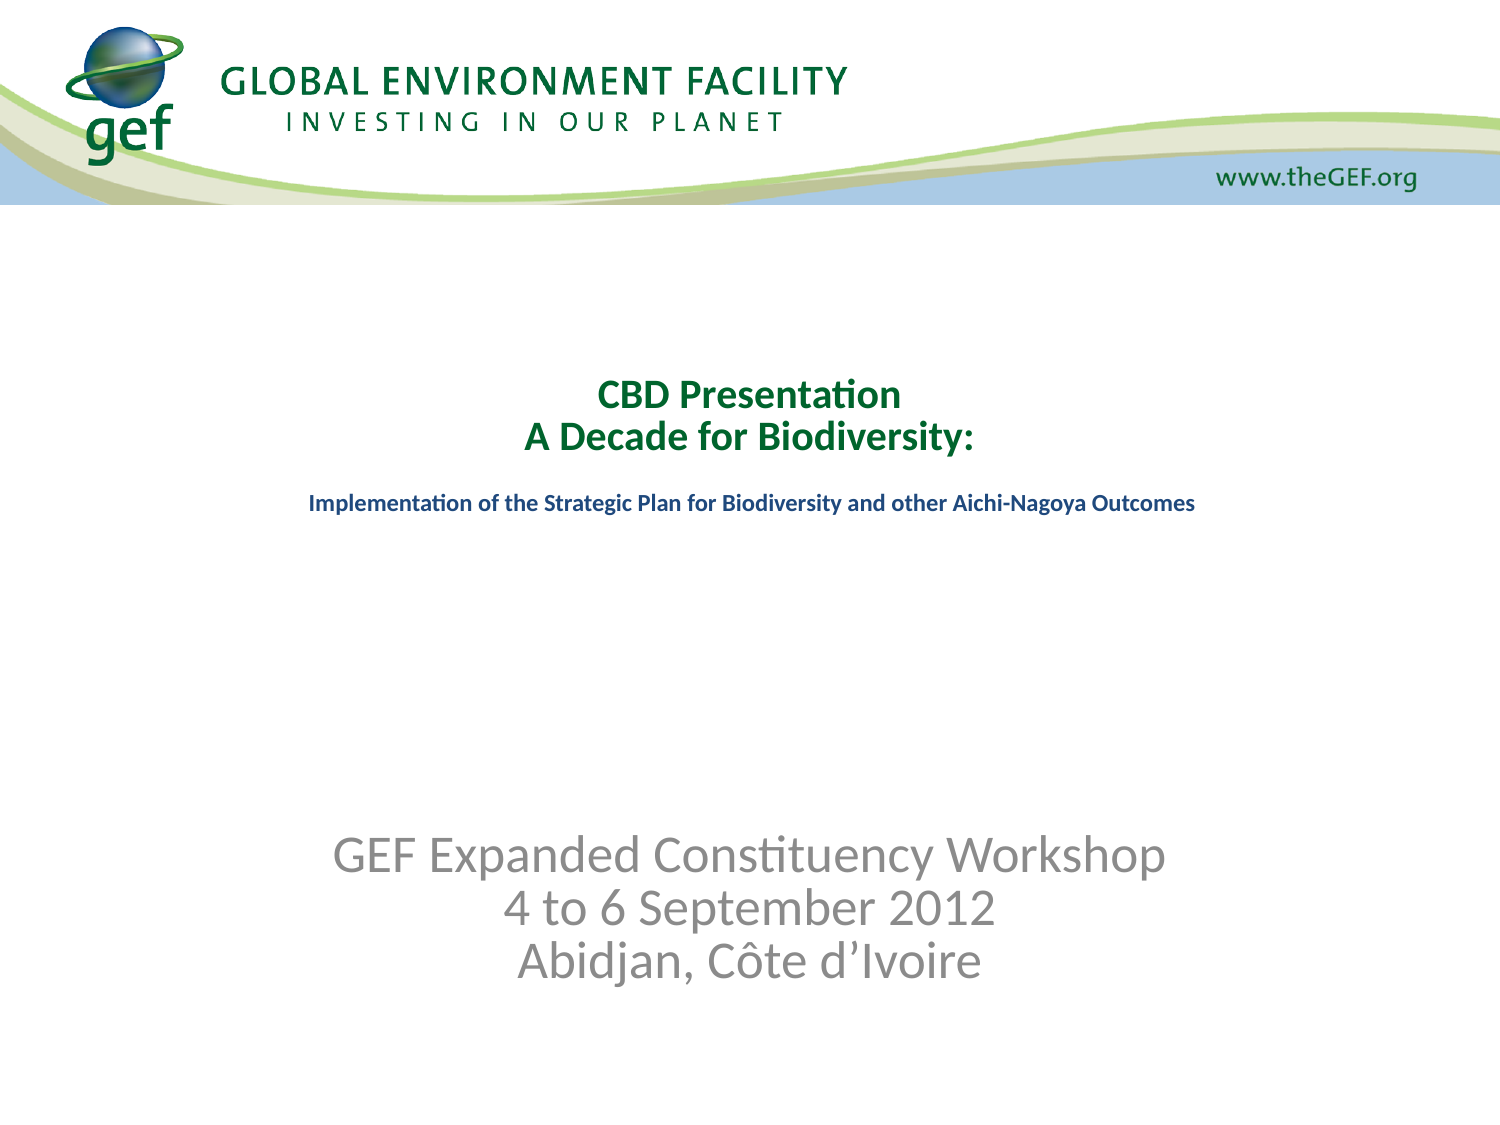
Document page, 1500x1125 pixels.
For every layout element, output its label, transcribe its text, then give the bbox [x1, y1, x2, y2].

text_box GEF Expanded Constituency Workshop 4 to 6 September 2012 Abidjan, Côte d’Ivoire [149, 825, 1350, 1000]
picture [0, 0, 1500, 205]
title CBD Presentation A Decade for Biodiversity: Implementation of the Strategic Plan for Biodiversity and other Aichi-Nagoya Outcomes [74, 337, 1426, 526]
